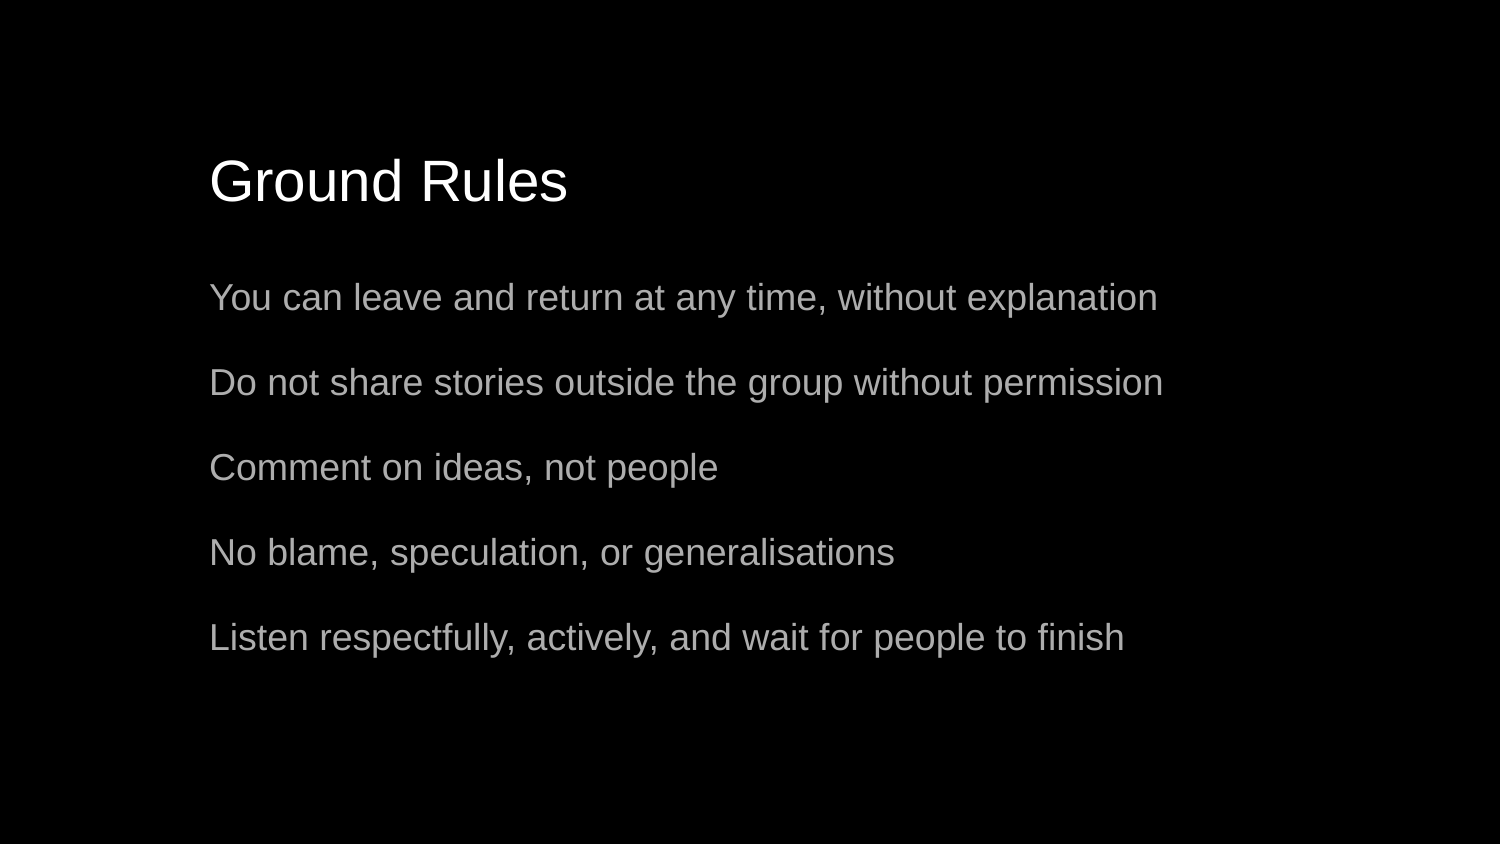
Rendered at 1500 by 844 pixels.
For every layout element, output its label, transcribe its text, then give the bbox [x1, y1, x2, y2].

title Ground Rules [194, 127, 1439, 208]
list You can leave and return at any time, without explanation Do not share stories outside the group without permission Comment on ideas, not people No blame, speculation, or generalisations Listen respectfully, actively, and wait for people to finish [194, 251, 1439, 685]
